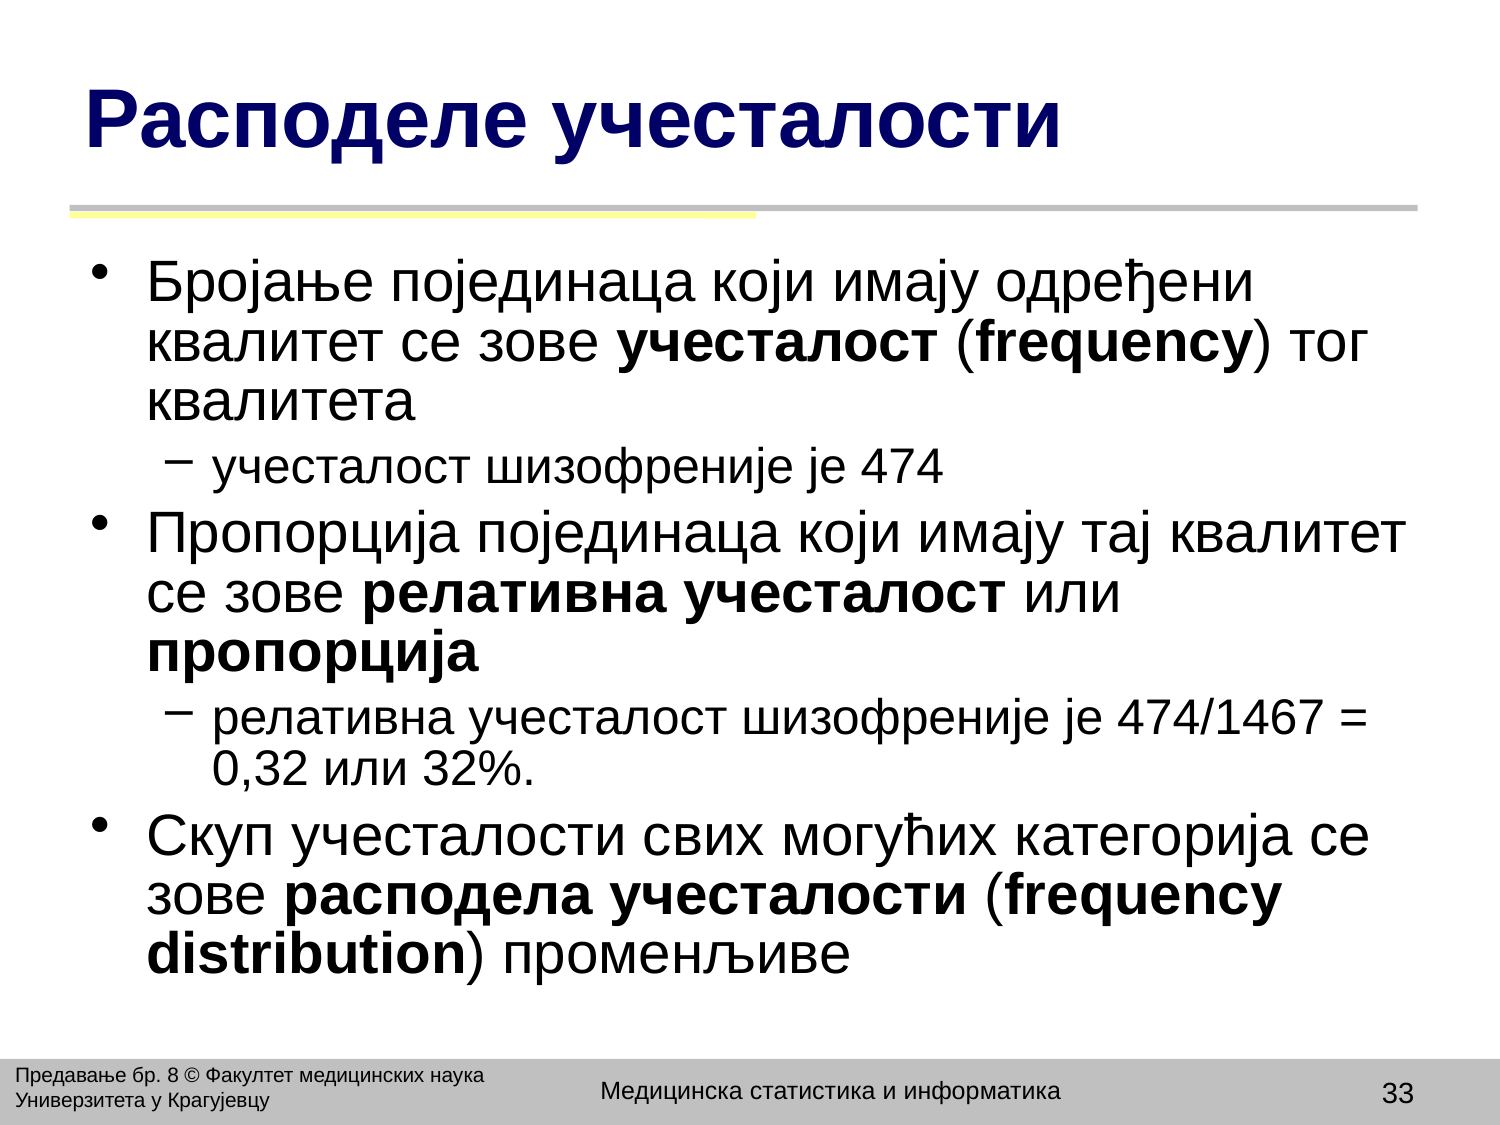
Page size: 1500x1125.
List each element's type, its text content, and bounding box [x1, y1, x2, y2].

title Расподеле учесталости [69, 19, 1426, 208]
slide_number Предавање бр. 8 © Факултет медицинских наука Универзитета у Крагујевцу [0, 1053, 614, 1108]
list Бројање појединаца који имају одређени квалитет се зове учесталост (frequency) тог квалитета учесталост шизофреније је 474 Пропорција појединаца који имају тај квалитет се зове релативна учесталост или пропорција релативна учесталост шизофреније је 474/1467 = 0,32 или 32%. Скуп учесталости свих могућих категорија се зове расподела учесталости (frequency distribution) променљиве [74, 246, 1426, 1023]
footer Медицинска статистика и информатика [512, 1066, 1151, 1125]
slide_number 33 [1164, 1066, 1430, 1125]
